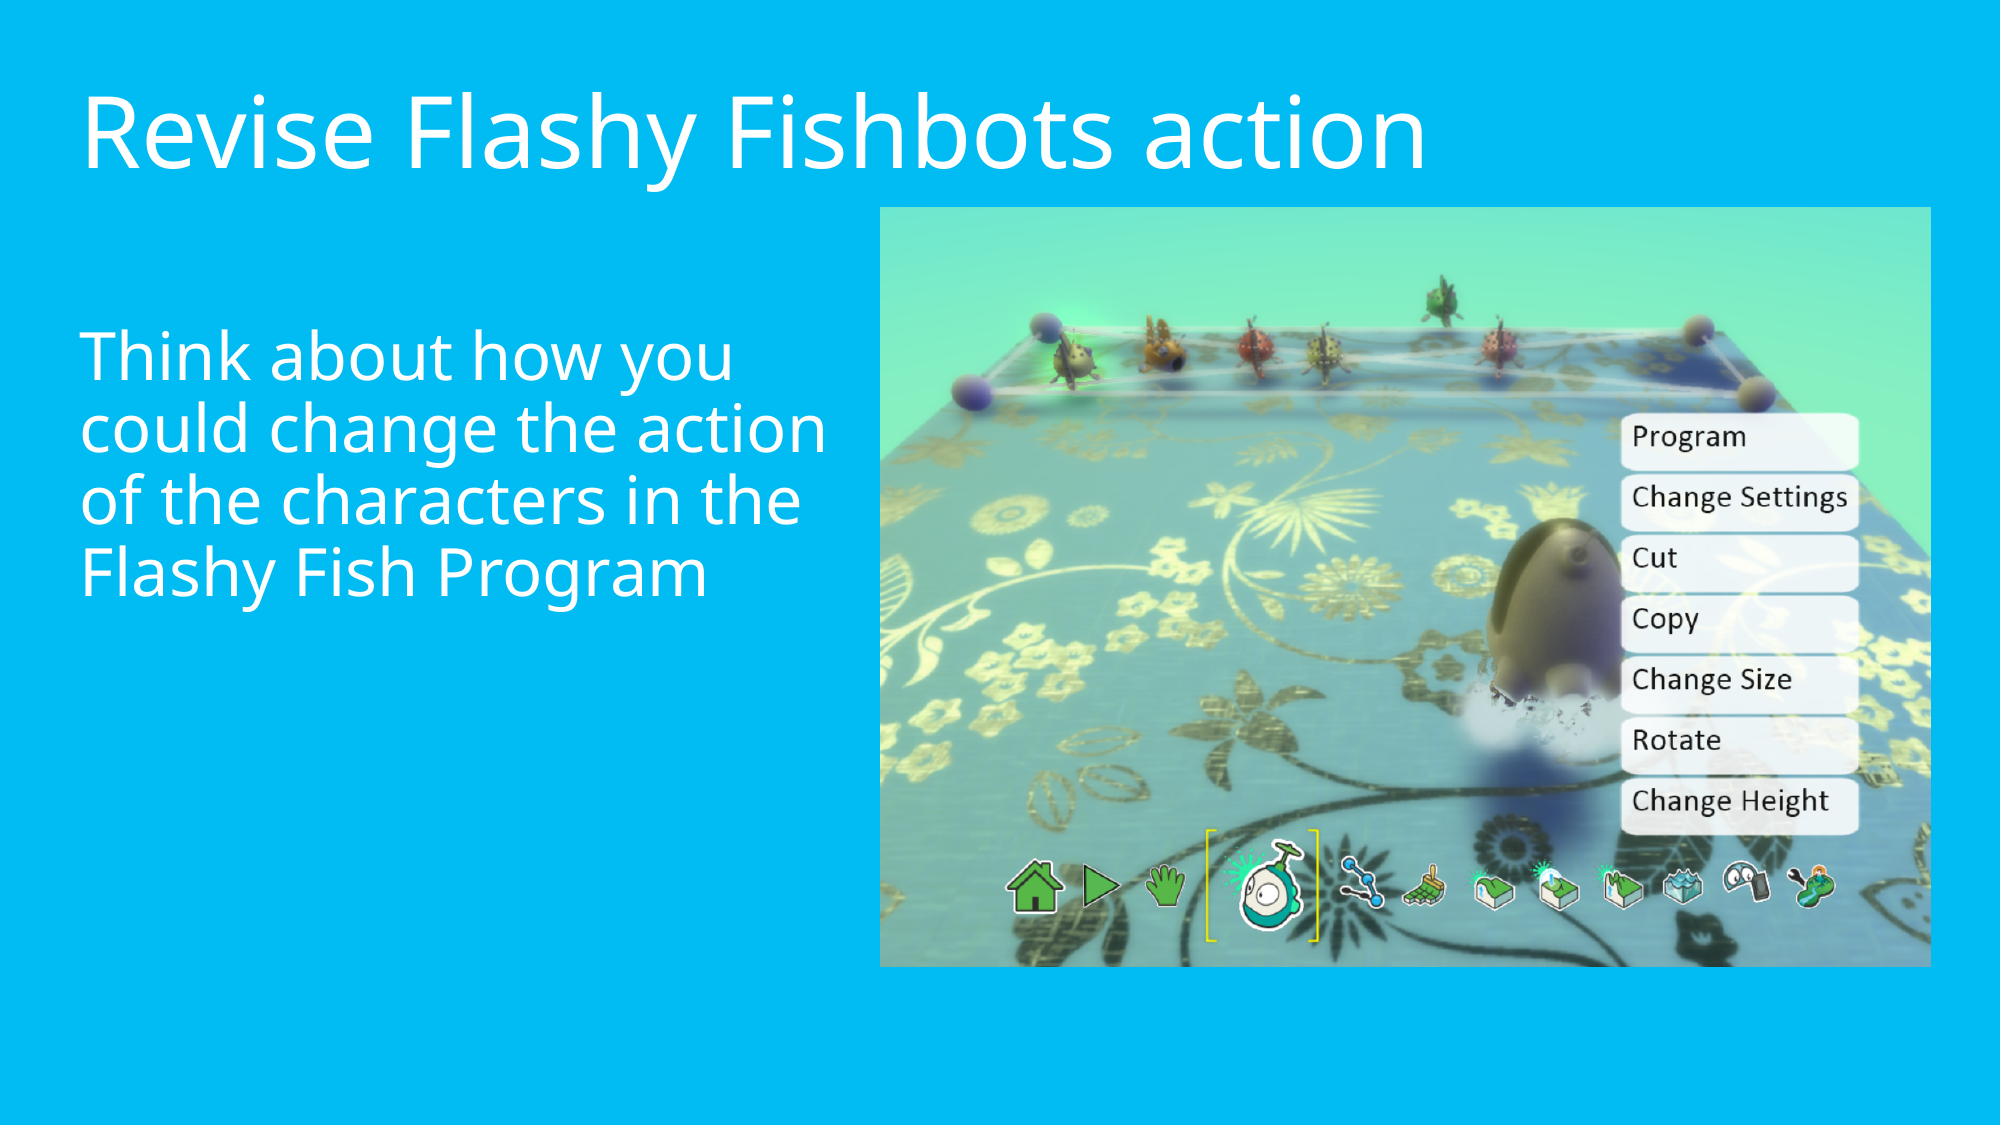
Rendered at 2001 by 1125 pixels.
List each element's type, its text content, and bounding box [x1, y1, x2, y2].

picture [881, 208, 1930, 966]
title Revise Flashy Fishbots action [64, 74, 1698, 264]
list Think about how you could change the action of the characters in the Flashy Fish Program [64, 314, 880, 860]
